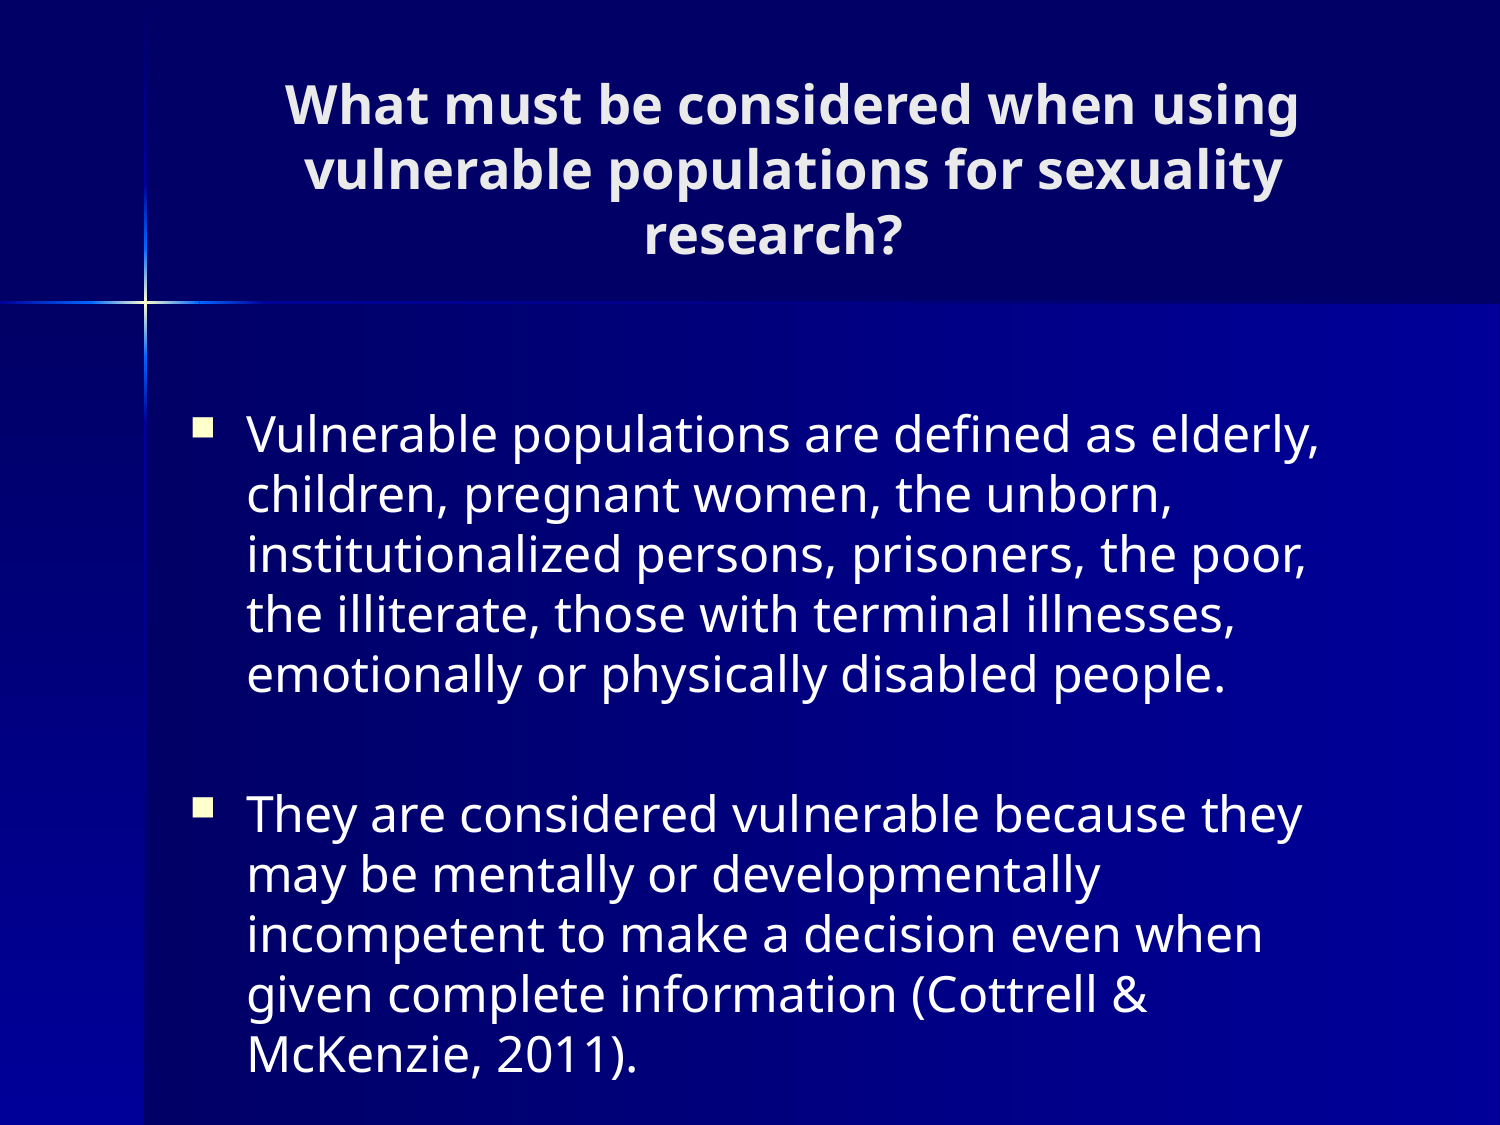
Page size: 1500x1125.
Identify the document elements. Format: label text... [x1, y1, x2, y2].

title What must be considered when using vulnerable populations for sexuality research? [174, 49, 1413, 286]
list Vulnerable populations are defined as elderly, children, pregnant women, the unborn, institutionalized persons, prisoners, the poor, the illiterate, those with terminal illnesses, emotionally or physically disabled people. They are considered vulnerable because they may be mentally or developmentally incompetent to make a decision even when given complete information (Cottrell & McKenzie, 2011). [174, 324, 1413, 1001]
